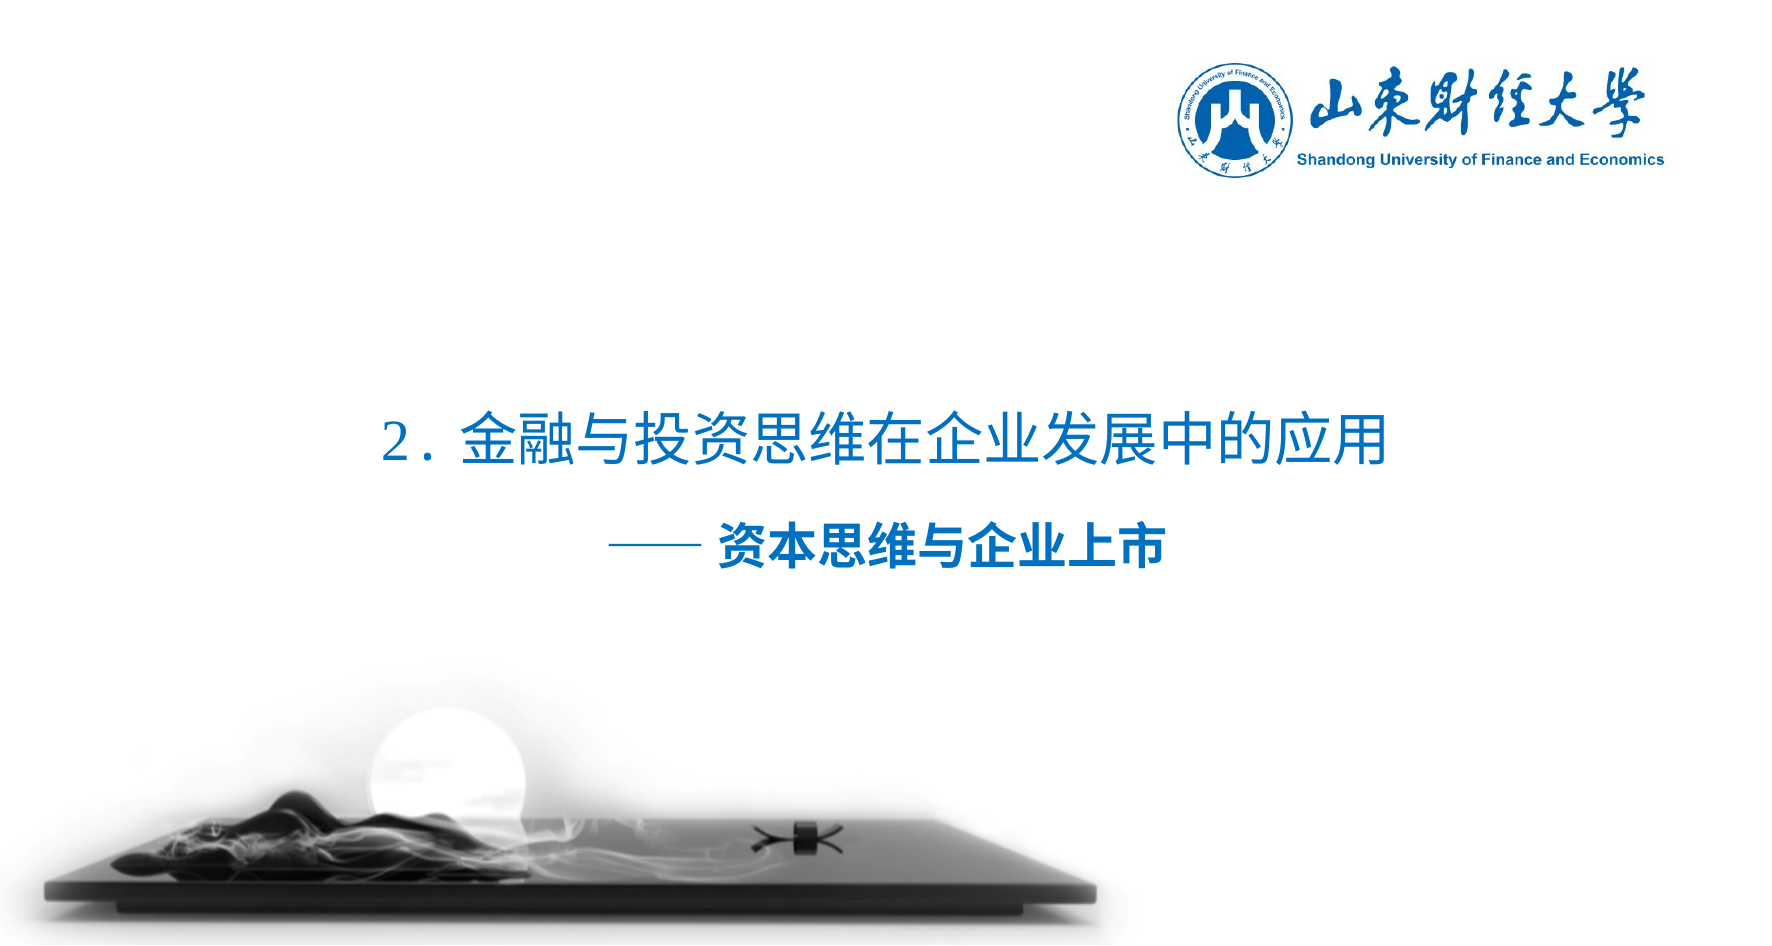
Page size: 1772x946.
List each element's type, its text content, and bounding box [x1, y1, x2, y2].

picture [1160, 34, 1688, 202]
text_box 2.金融与投资思维在企业发展中的应用 ——资本思维与企业上市 [301, 360, 1471, 583]
picture [0, 630, 1141, 945]
